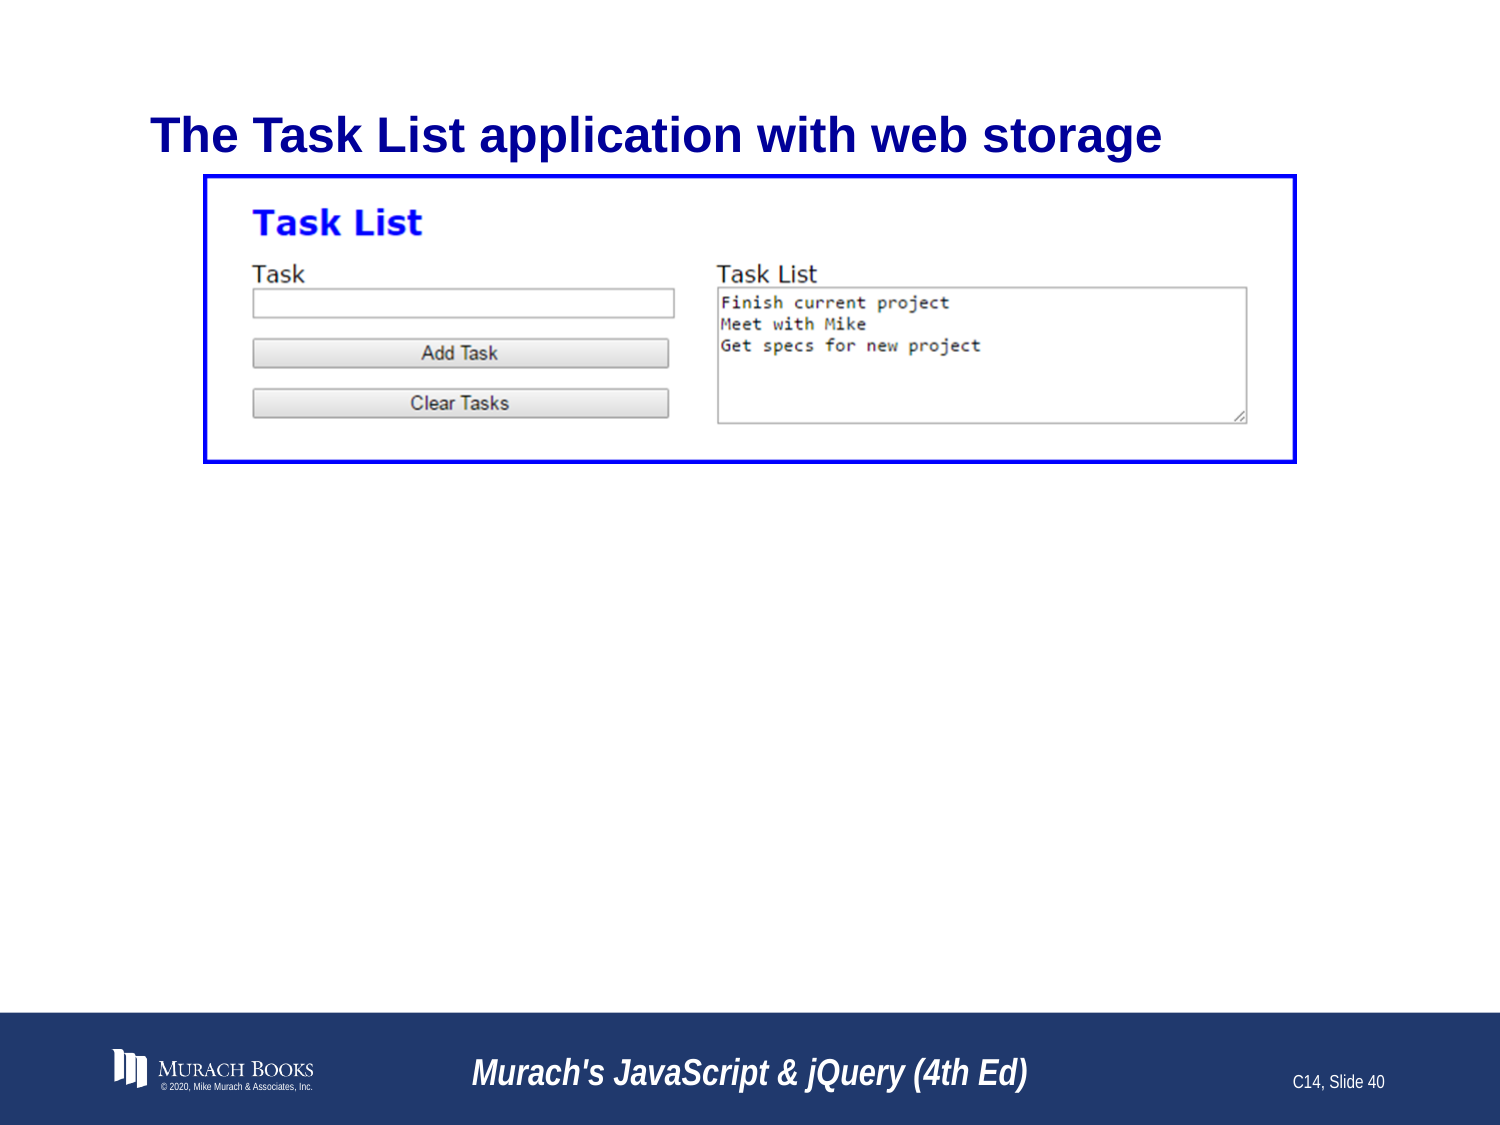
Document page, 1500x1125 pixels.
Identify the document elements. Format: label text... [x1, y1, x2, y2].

slide_number C14, Slide 40 [1087, 1025, 1400, 1100]
footer © 2020, Mike Murach & Associates, Inc. [12, 1025, 463, 1100]
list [203, 174, 1297, 465]
slide_number Murach's JavaScript & jQuery (4th Ed) [463, 1025, 1050, 1100]
title The Task List application with web storage [150, 102, 1350, 164]
